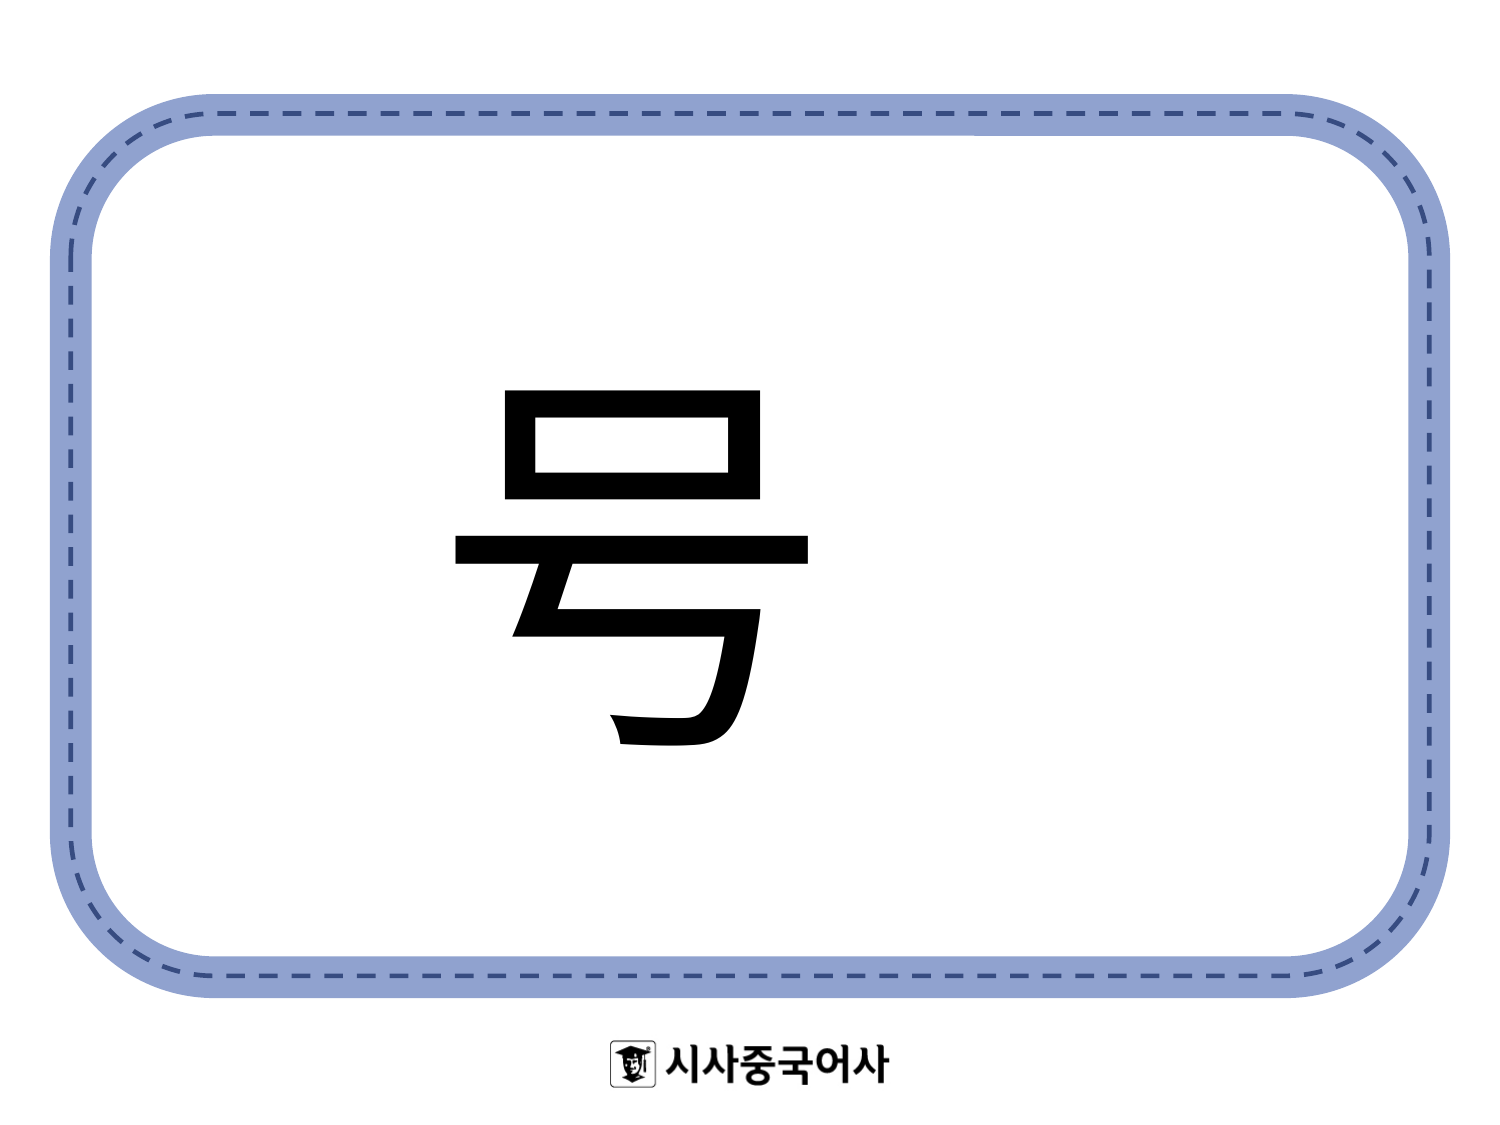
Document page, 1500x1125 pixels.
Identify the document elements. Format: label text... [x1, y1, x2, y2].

text_box 号 [145, 189, 1354, 853]
picture [602, 1034, 898, 1094]
